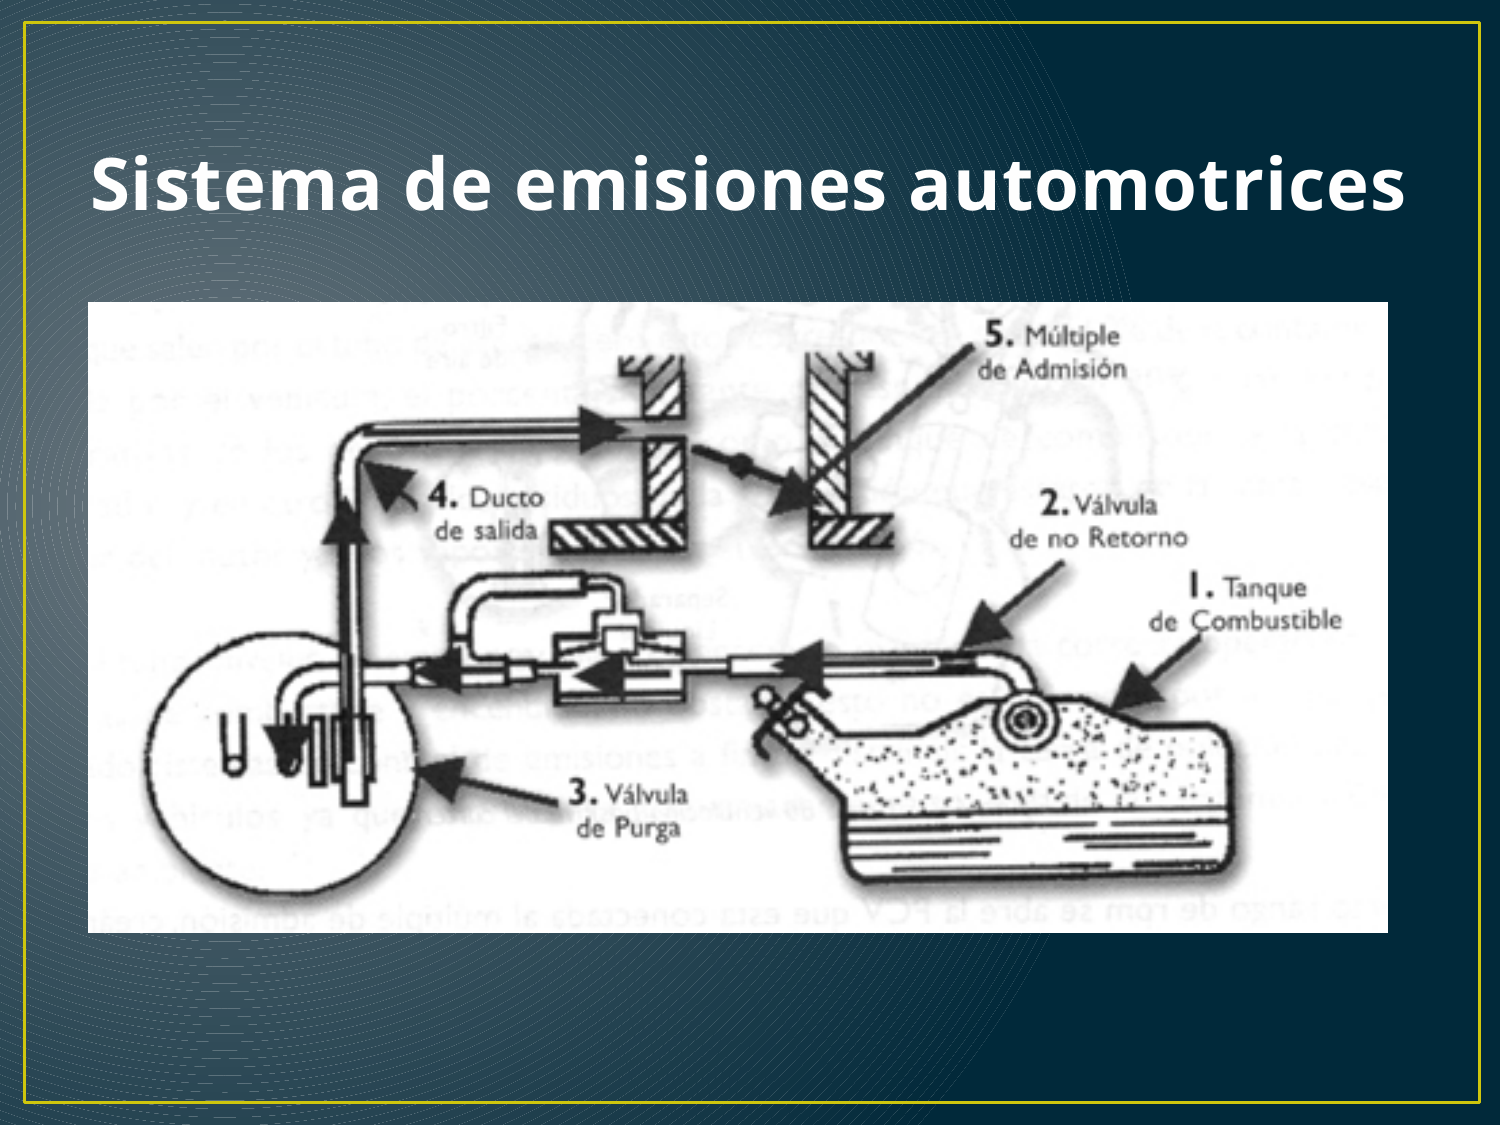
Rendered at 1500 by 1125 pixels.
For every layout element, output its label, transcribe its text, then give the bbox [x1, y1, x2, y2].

picture [1006, 938, 1018, 947]
title Sistema de emisiones automotrices [75, 45, 1425, 233]
picture [1096, 296, 1104, 302]
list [88, 302, 1388, 934]
